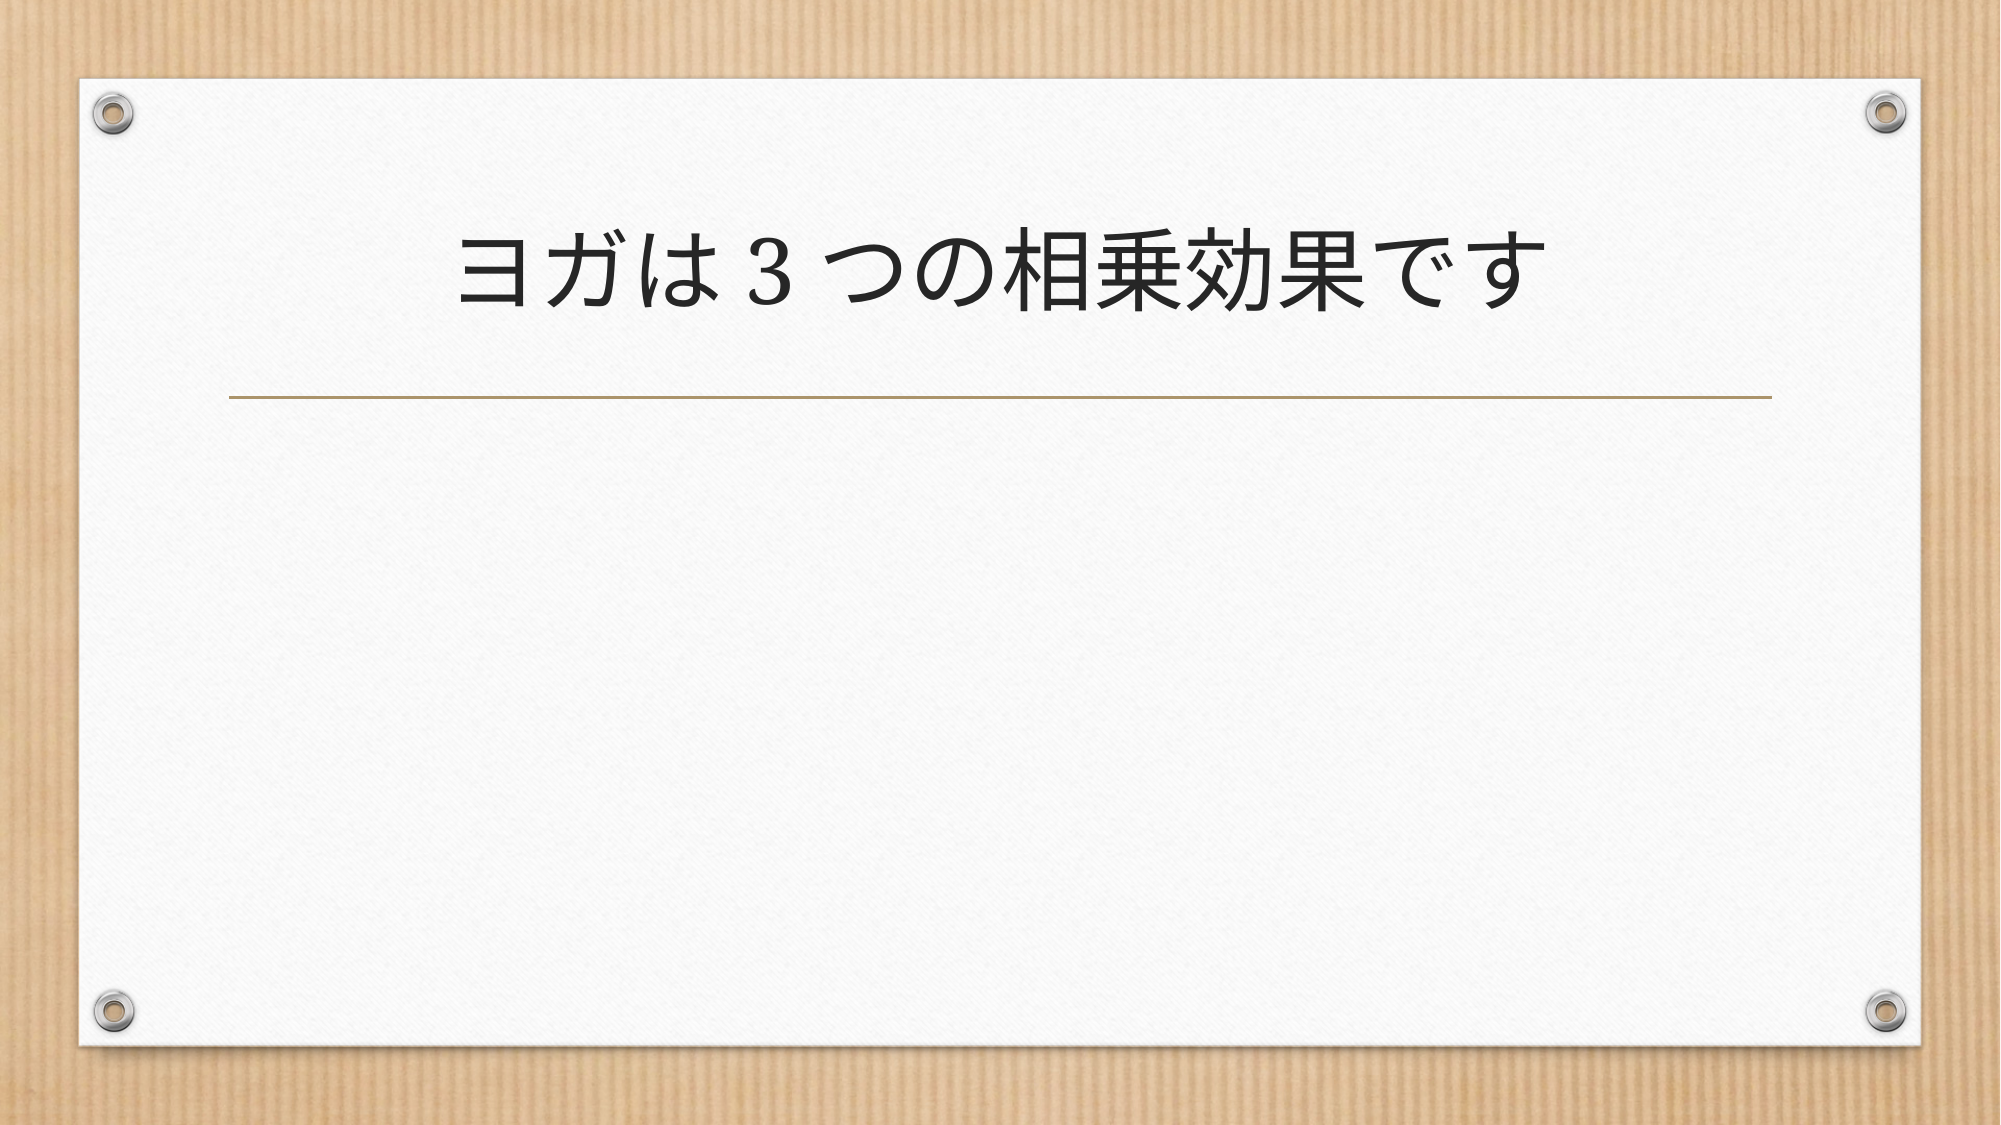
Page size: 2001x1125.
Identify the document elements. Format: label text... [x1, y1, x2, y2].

title ヨガは3つの相乗効果です [212, 161, 1788, 375]
picture [0, 0, 2001, 1125]
